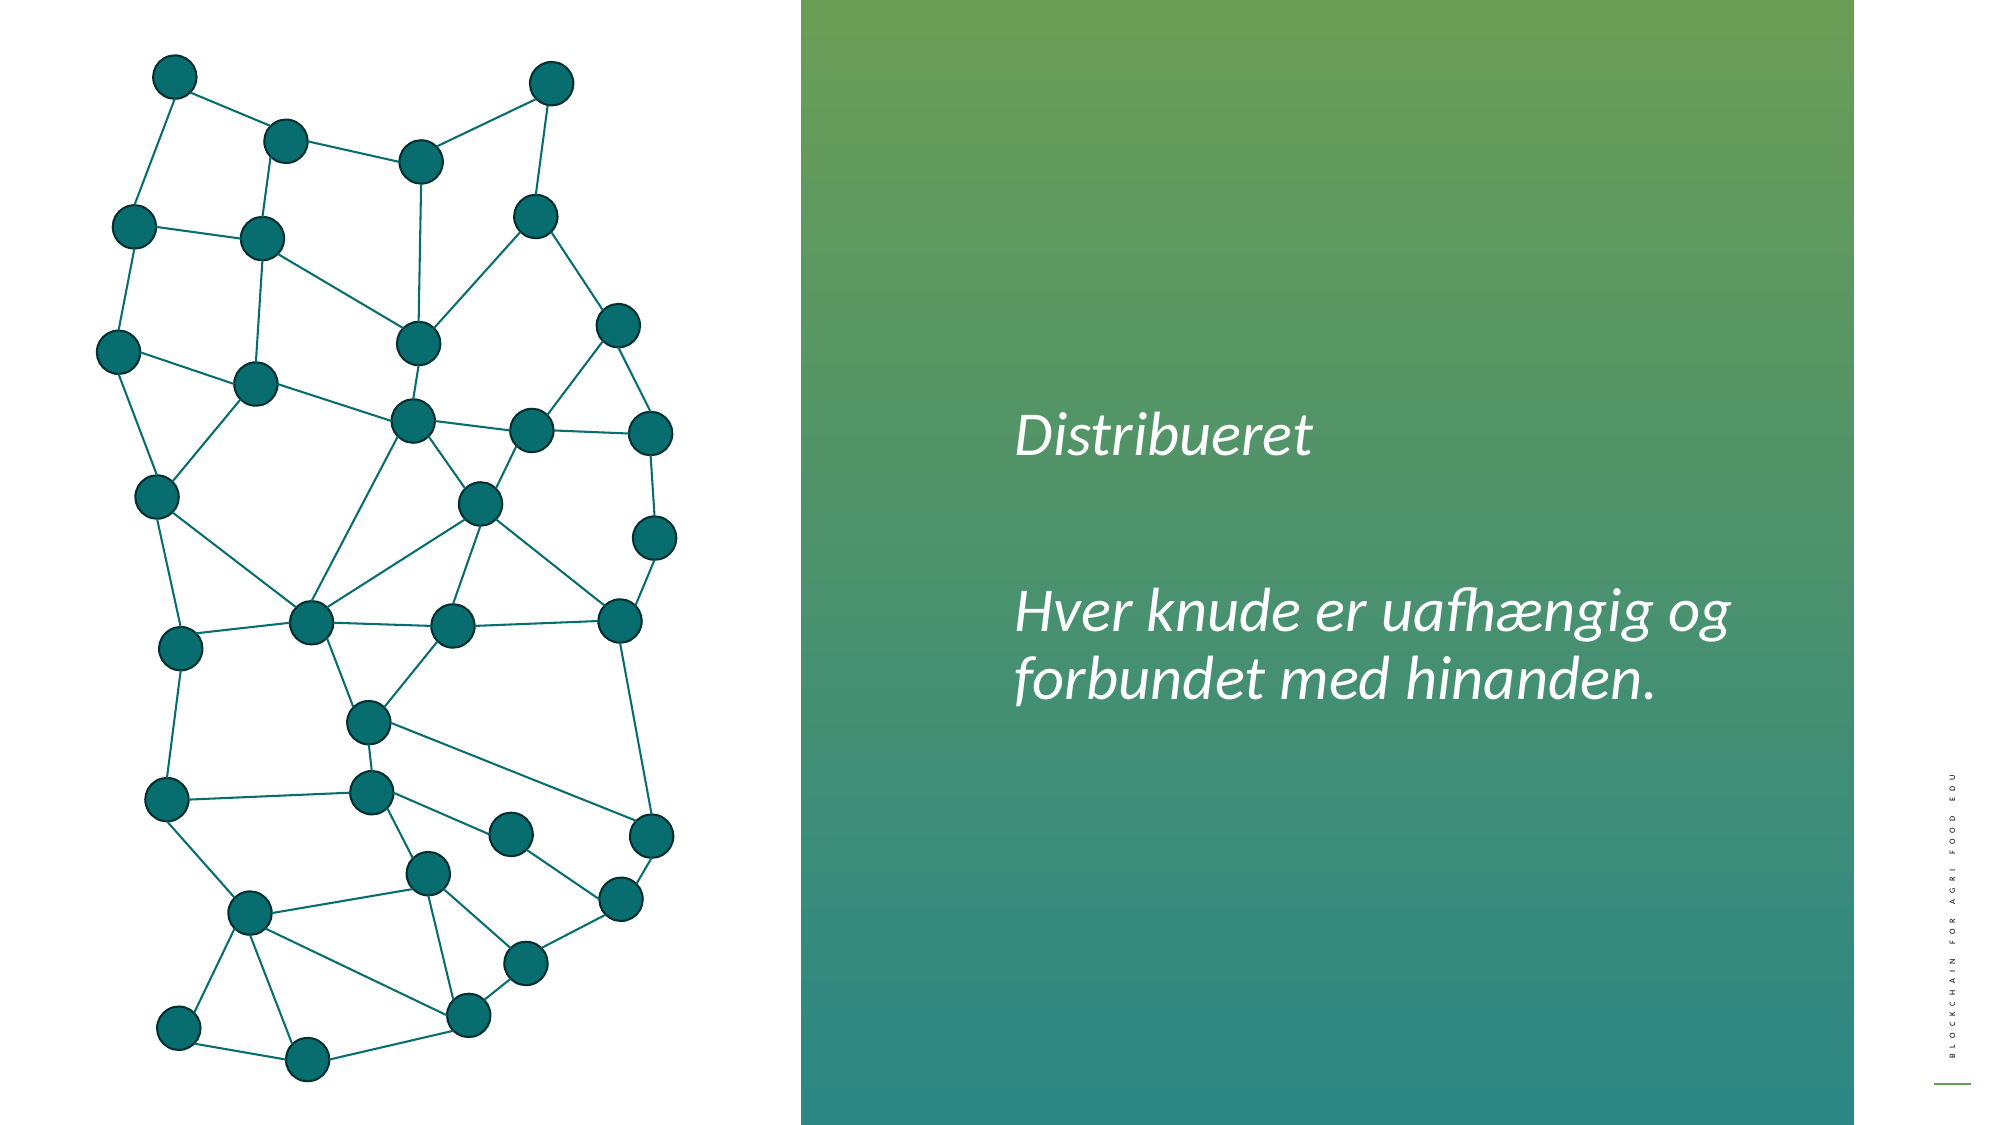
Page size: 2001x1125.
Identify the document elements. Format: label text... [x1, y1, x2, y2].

list Distribueret Hver knude er uafhængig og forbundet med hinanden. [999, 97, 1775, 1017]
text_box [96, 55, 677, 1082]
